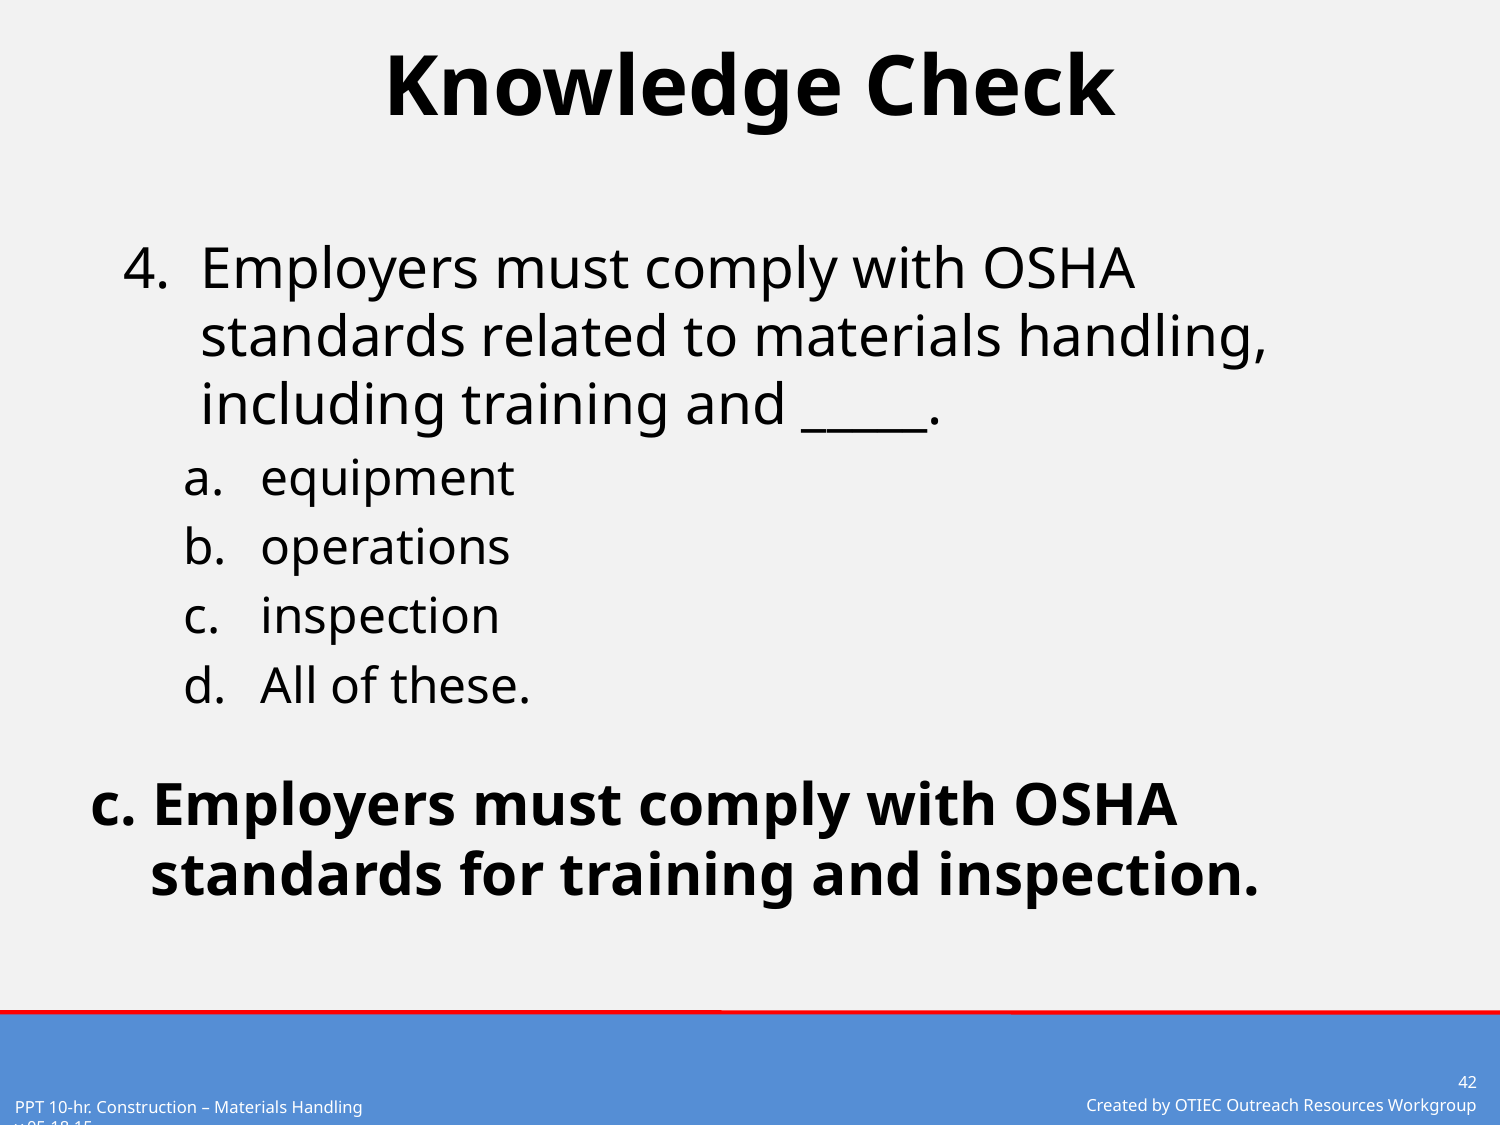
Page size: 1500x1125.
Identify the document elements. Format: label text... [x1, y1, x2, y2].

title Knowledge Check [75, 24, 1425, 213]
text_box c. Employers must comply with OSHA standards for training and inspection. [74, 759, 1425, 961]
list Employers must comply with OSHA standards related to materials handling, including training and _____. equipment operations inspection All of these. [108, 224, 1421, 725]
